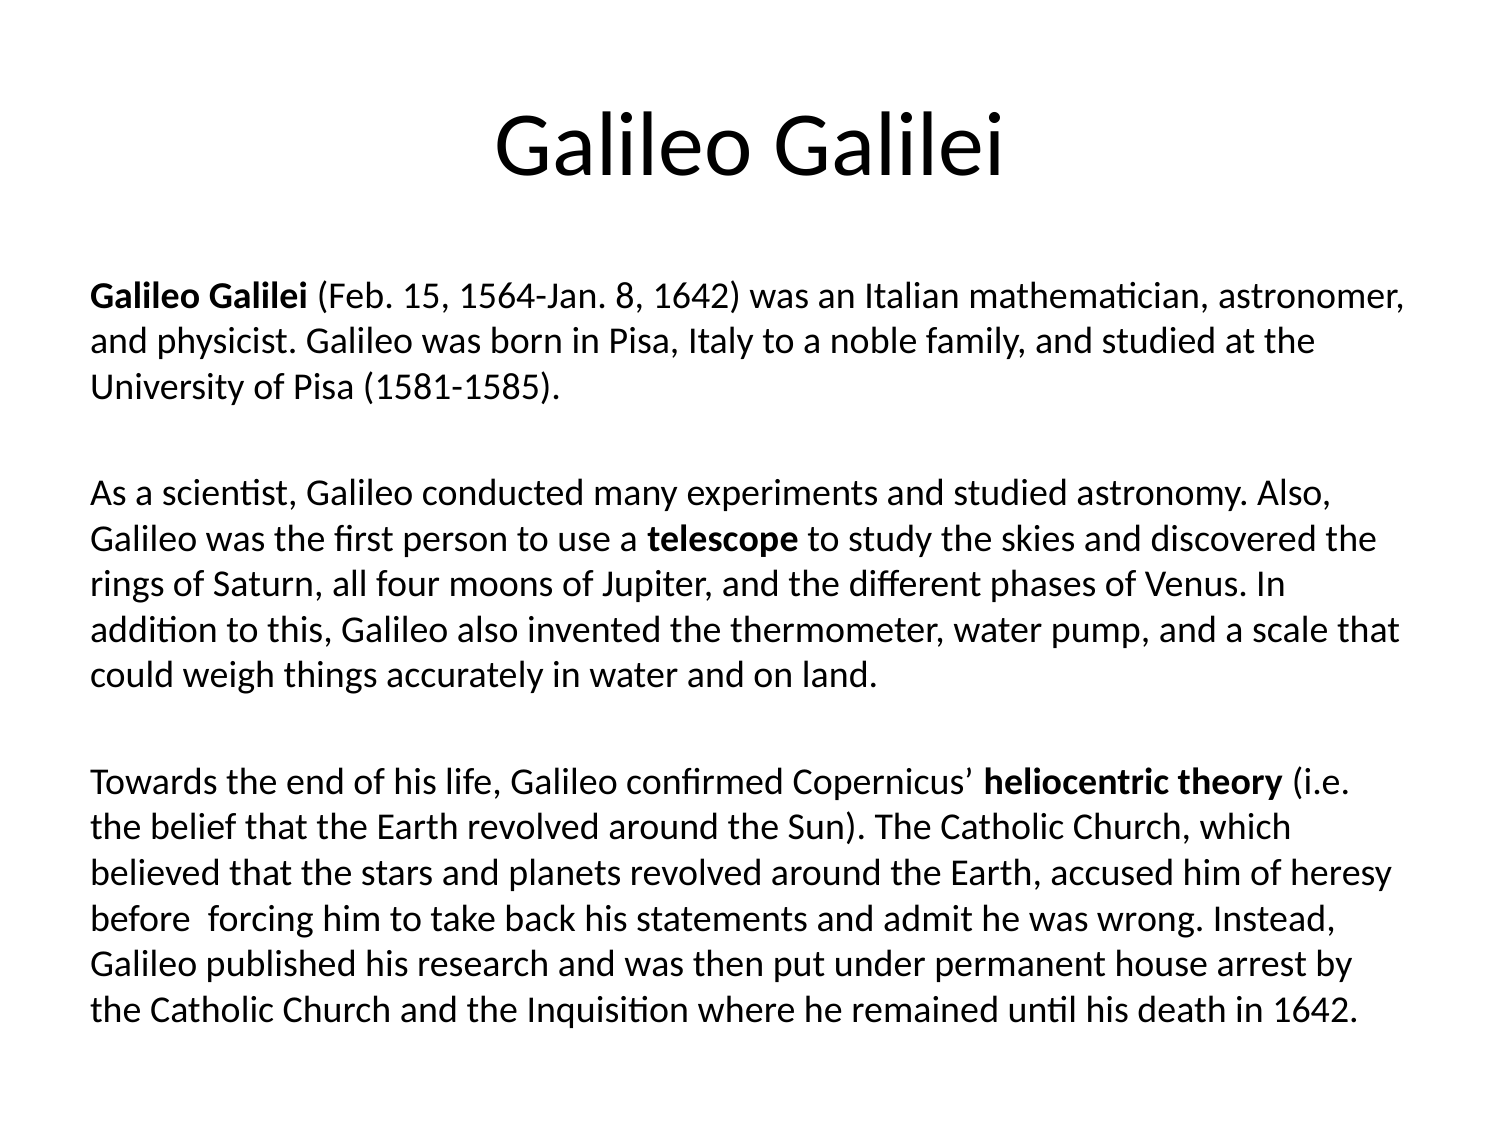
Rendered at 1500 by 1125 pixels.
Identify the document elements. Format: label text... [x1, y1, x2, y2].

title Galileo Galilei [75, 45, 1425, 233]
list Galileo Galilei (Feb. 15, 1564-Jan. 8, 1642) was an Italian mathematician, astronomer, and physicist. Galileo was born in Pisa, Italy to a noble family, and studied at the University of Pisa (1581-1585). As a scientist, Galileo conducted many experiments and studied astronomy. Also, Galileo was the first person to use a telescope to study the skies and discovered the rings of Saturn, all four moons of Jupiter, and the different phases of Venus. In addition to this, Galileo also invented the thermometer, water pump, and a scale that could weigh things accurately in water and on land. Towards the end of his life, Galileo confirmed Copernicus’ heliocentric theory (i.e. the belief that the Earth revolved around the Sun). The Catholic Church, which believed that the stars and planets revolved around the Earth, accused him of heresy before forcing him to take back his statements and admit he was wrong. Instead, Galileo published his research and was then put under permanent house arrest by the Catholic Church and the Inquisition where he remained until his death in 1642. [75, 262, 1425, 1063]
